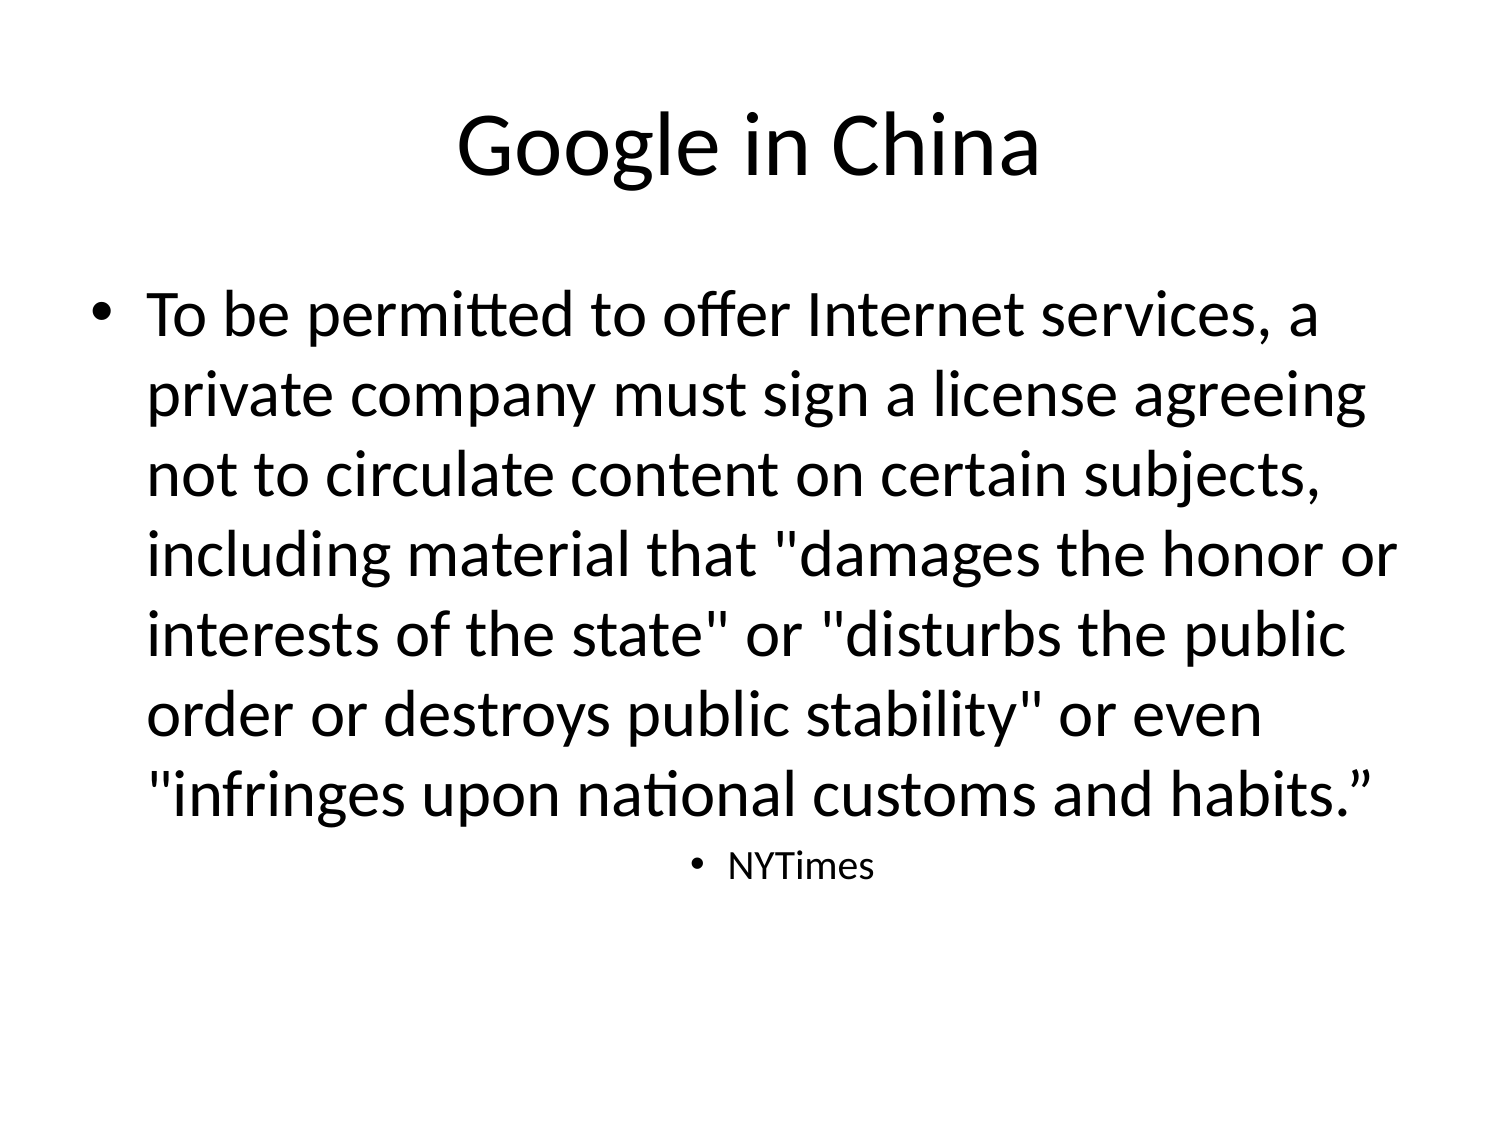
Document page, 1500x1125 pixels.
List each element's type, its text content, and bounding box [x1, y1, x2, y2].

title Google in China [75, 45, 1425, 233]
list To be permitted to offer Internet services, a private company must sign a license agreeing not to circulate content on certain subjects, including material that "damages the honor or interests of the state" or "disturbs the public order or destroys public stability" or even "infringes upon national customs and habits.” NYTimes [75, 262, 1425, 1005]
